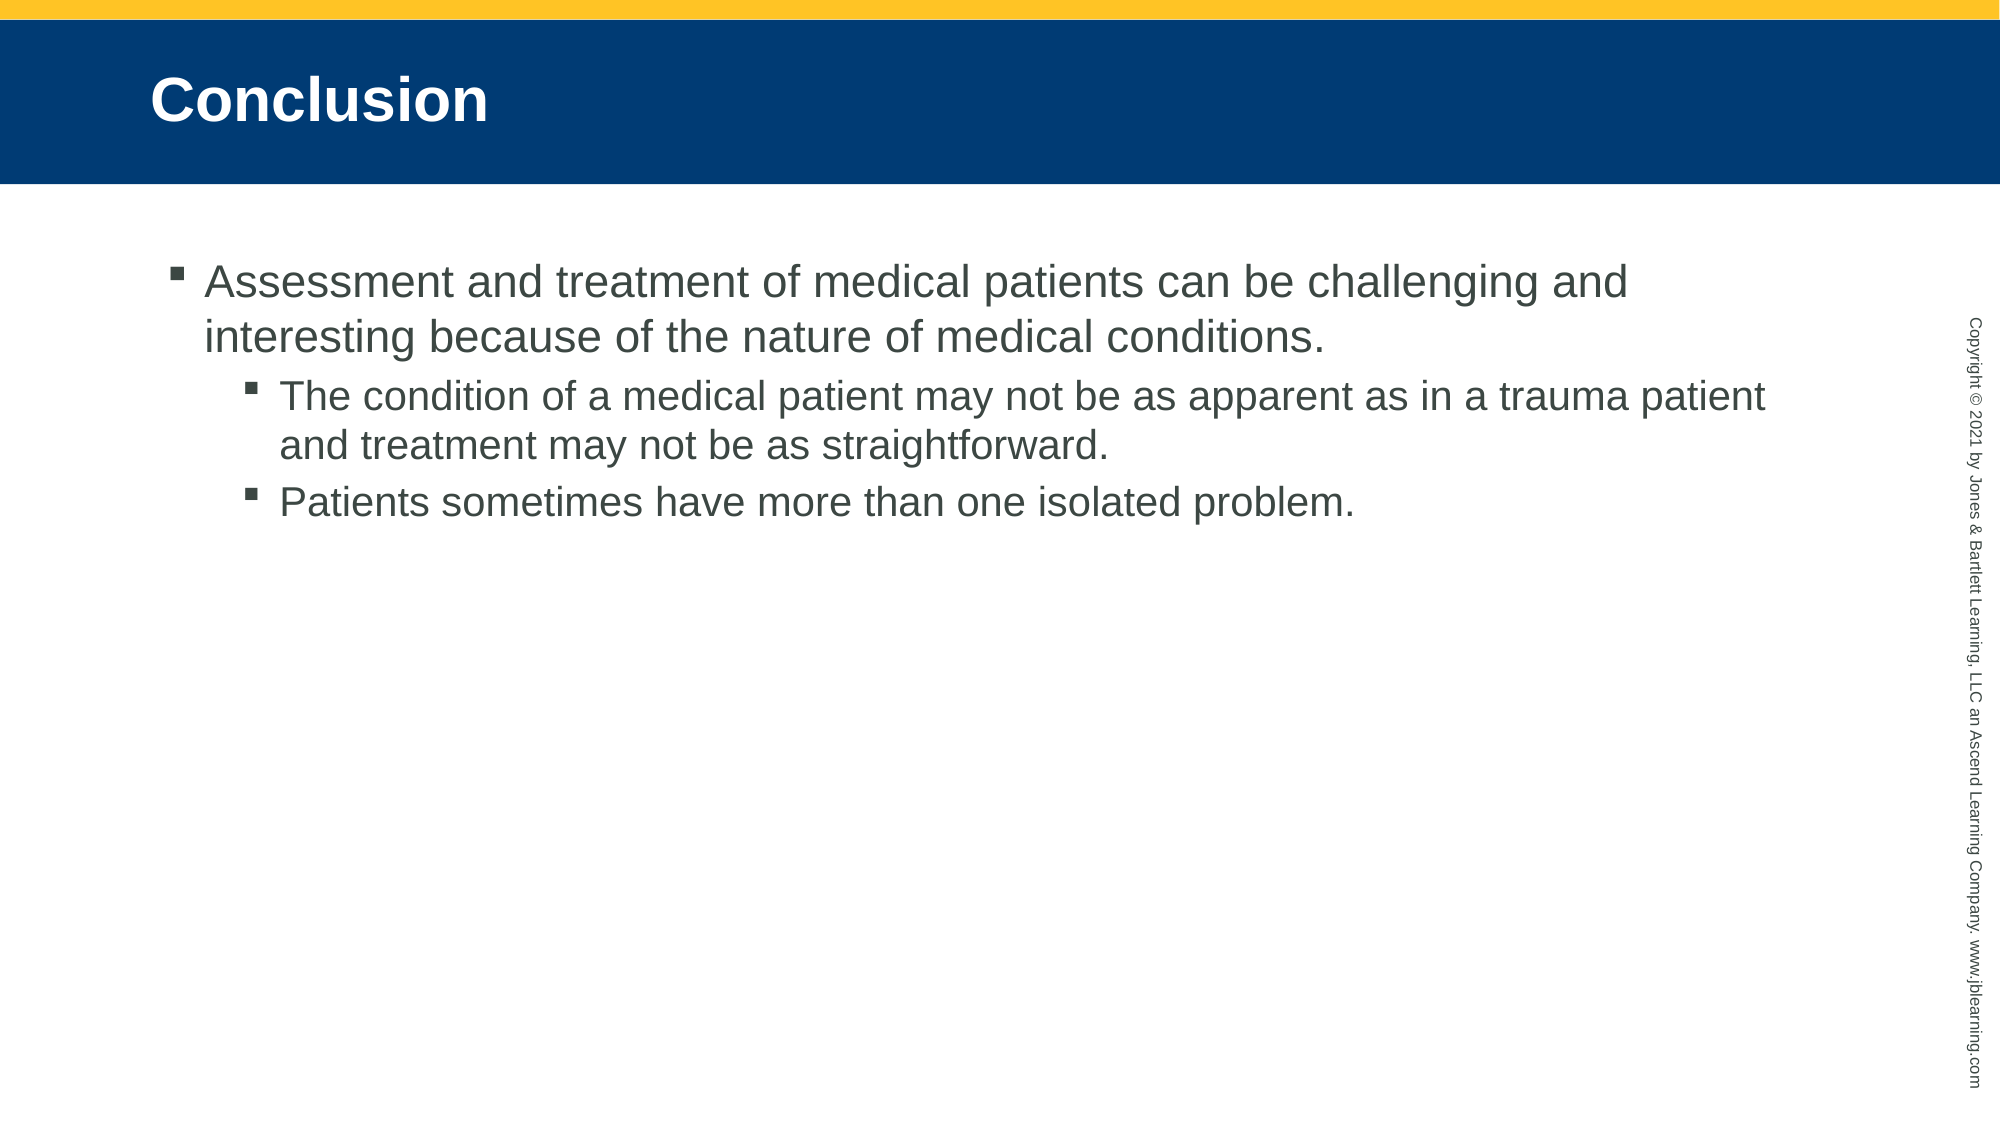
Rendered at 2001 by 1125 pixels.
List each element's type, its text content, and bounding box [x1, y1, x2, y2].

list Assessment and treatment of medical patients can be challenging and interesting because of the nature of medical conditions. The condition of a medical patient may not be as apparent as in a trauma patient and treatment may not be as straightforward. Patients sometimes have more than one isolated problem. [151, 244, 1840, 1016]
title Conclusion [0, 19, 2000, 185]
